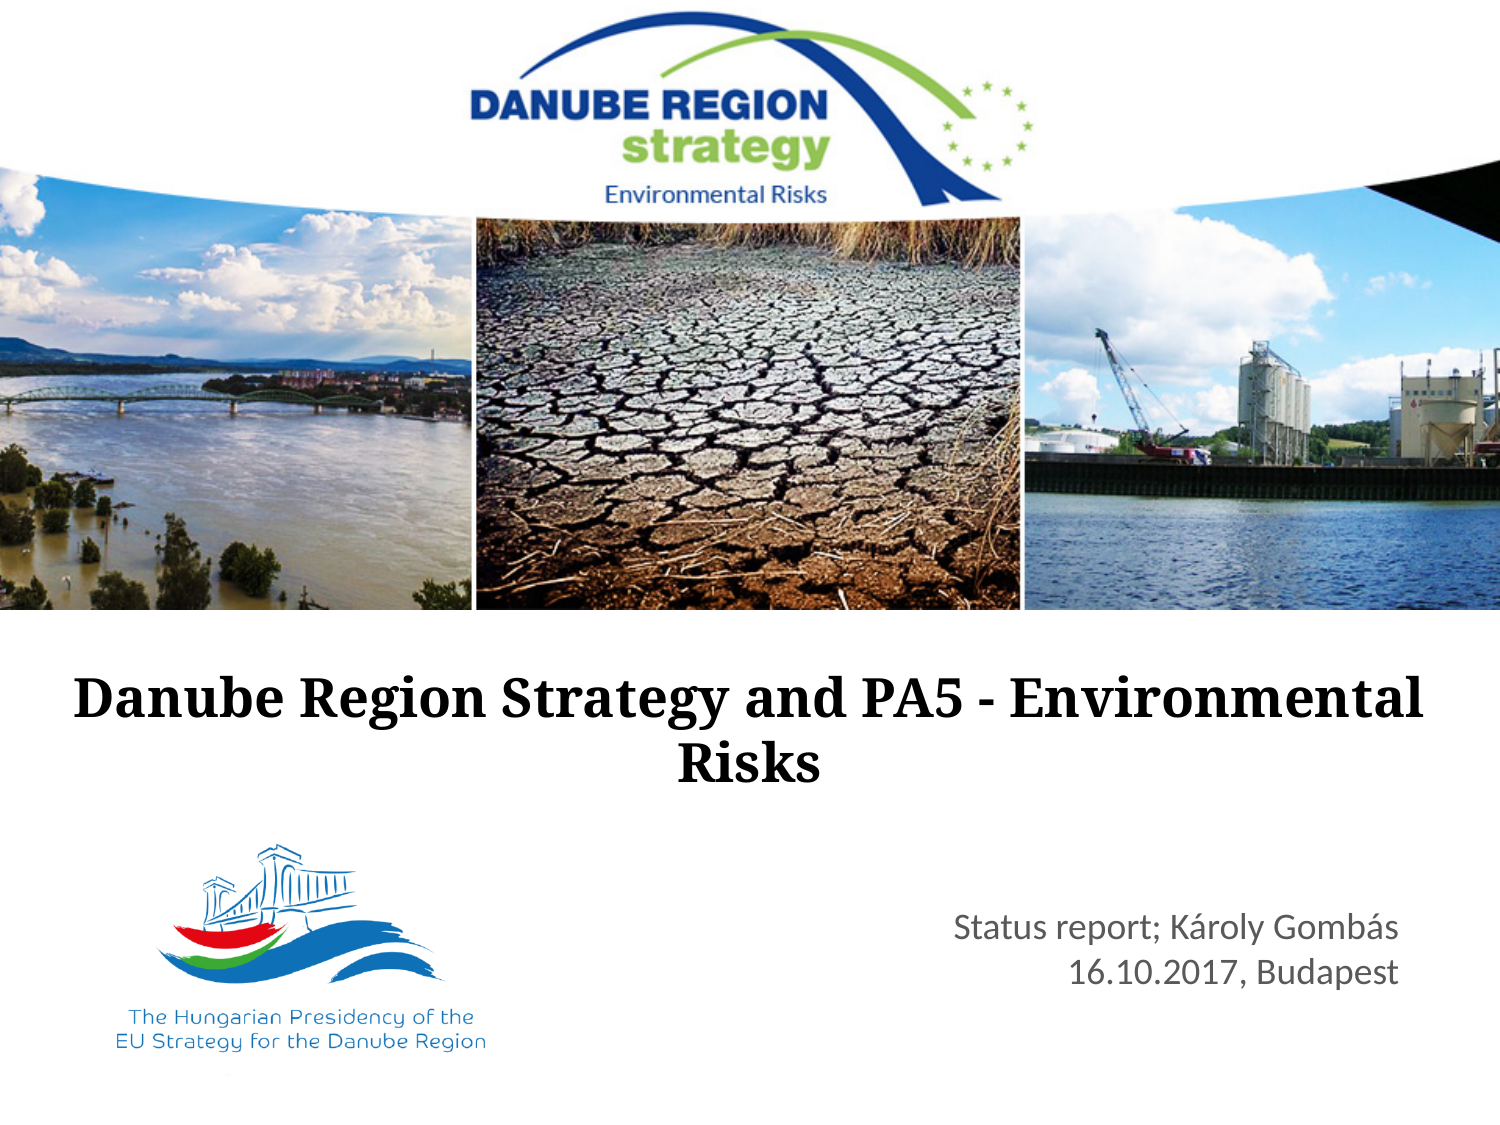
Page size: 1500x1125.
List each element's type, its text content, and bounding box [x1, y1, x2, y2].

text_box Status report; Károly Gombás 16.10.2017, Budapest [634, 894, 1415, 999]
picture [0, 0, 1500, 610]
picture [63, 812, 538, 1083]
text_box Danube Region Strategy and PA5 - Environmental Risks [0, 633, 1500, 823]
